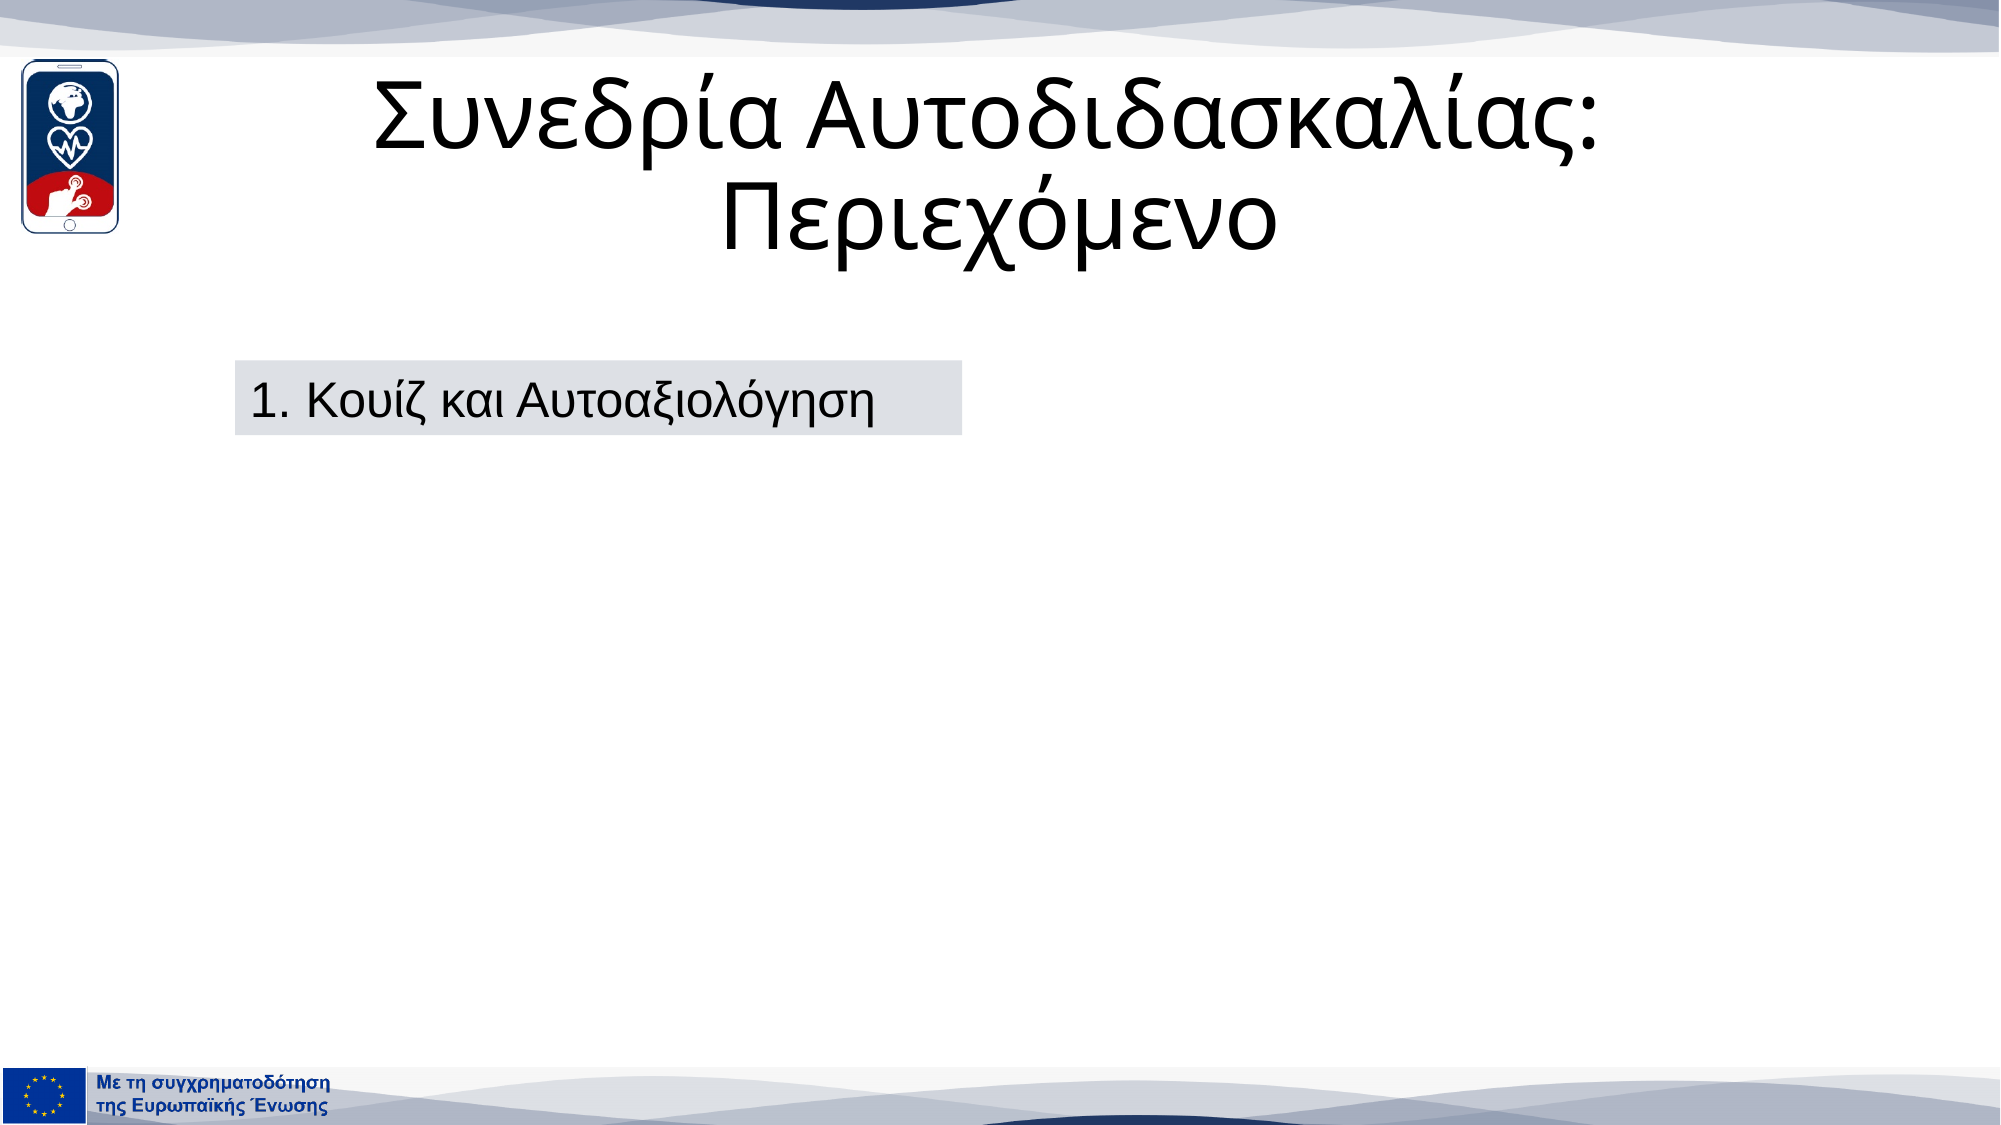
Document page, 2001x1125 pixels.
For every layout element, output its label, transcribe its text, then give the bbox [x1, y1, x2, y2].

picture [21, 59, 119, 234]
text_box 1. Κουίζ και Αυτοαξιολόγηση [235, 360, 963, 436]
picture [0, 0, 1999, 57]
picture [0, 1063, 2001, 1125]
title Συνεδρία Αυτοδιδασκαλίας: Περιεχόμενο [137, 68, 1863, 278]
